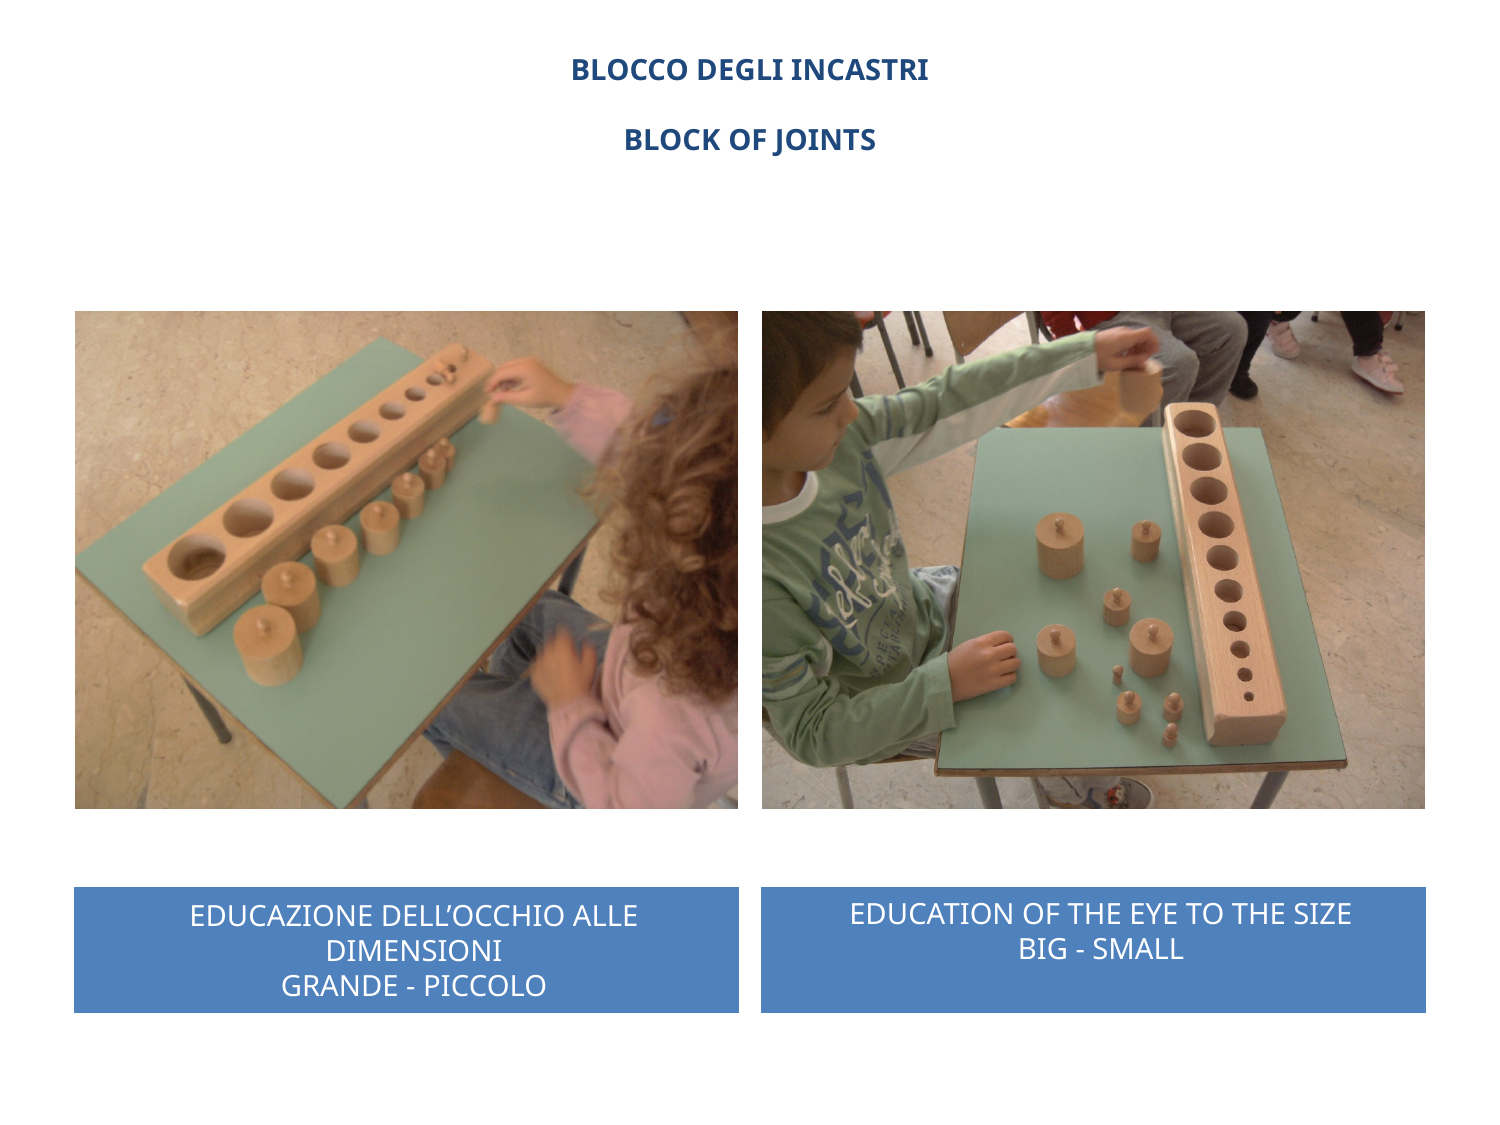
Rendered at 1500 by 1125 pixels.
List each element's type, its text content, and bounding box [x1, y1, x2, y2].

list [761, 311, 1425, 810]
list EDUCATION OF THE EYE TO THE SIZE BIG - SMALL [761, 887, 1426, 1013]
title BLOCCO DEGLI INCASTRI BLOCK OF JOINTS [75, 44, 1425, 233]
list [74, 311, 738, 810]
list EDUCAZIONE DELL’OCCHIO ALLE DIMENSIONI GRANDE - PICCOLO [74, 887, 739, 1013]
